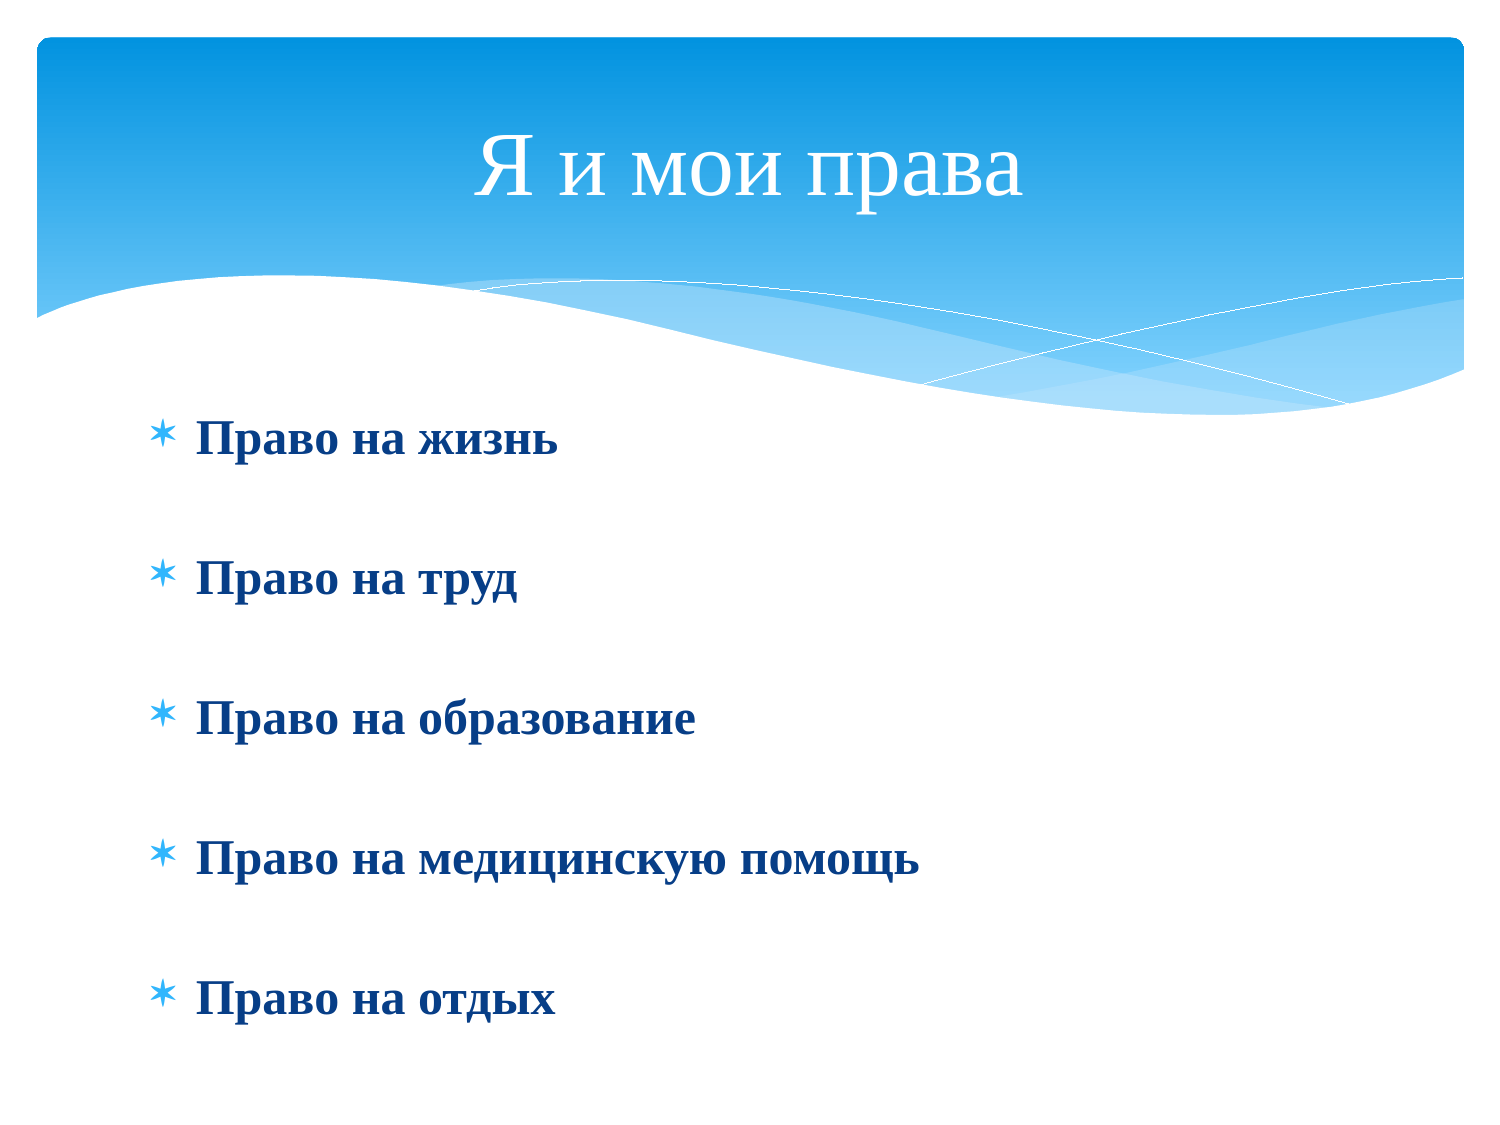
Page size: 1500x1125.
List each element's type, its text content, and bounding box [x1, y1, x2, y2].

title Я и мои права [75, 55, 1425, 261]
list Право на жизнь Право на труд Право на образование Право на медицинскую помощь Право на отдых [135, 397, 1427, 1059]
